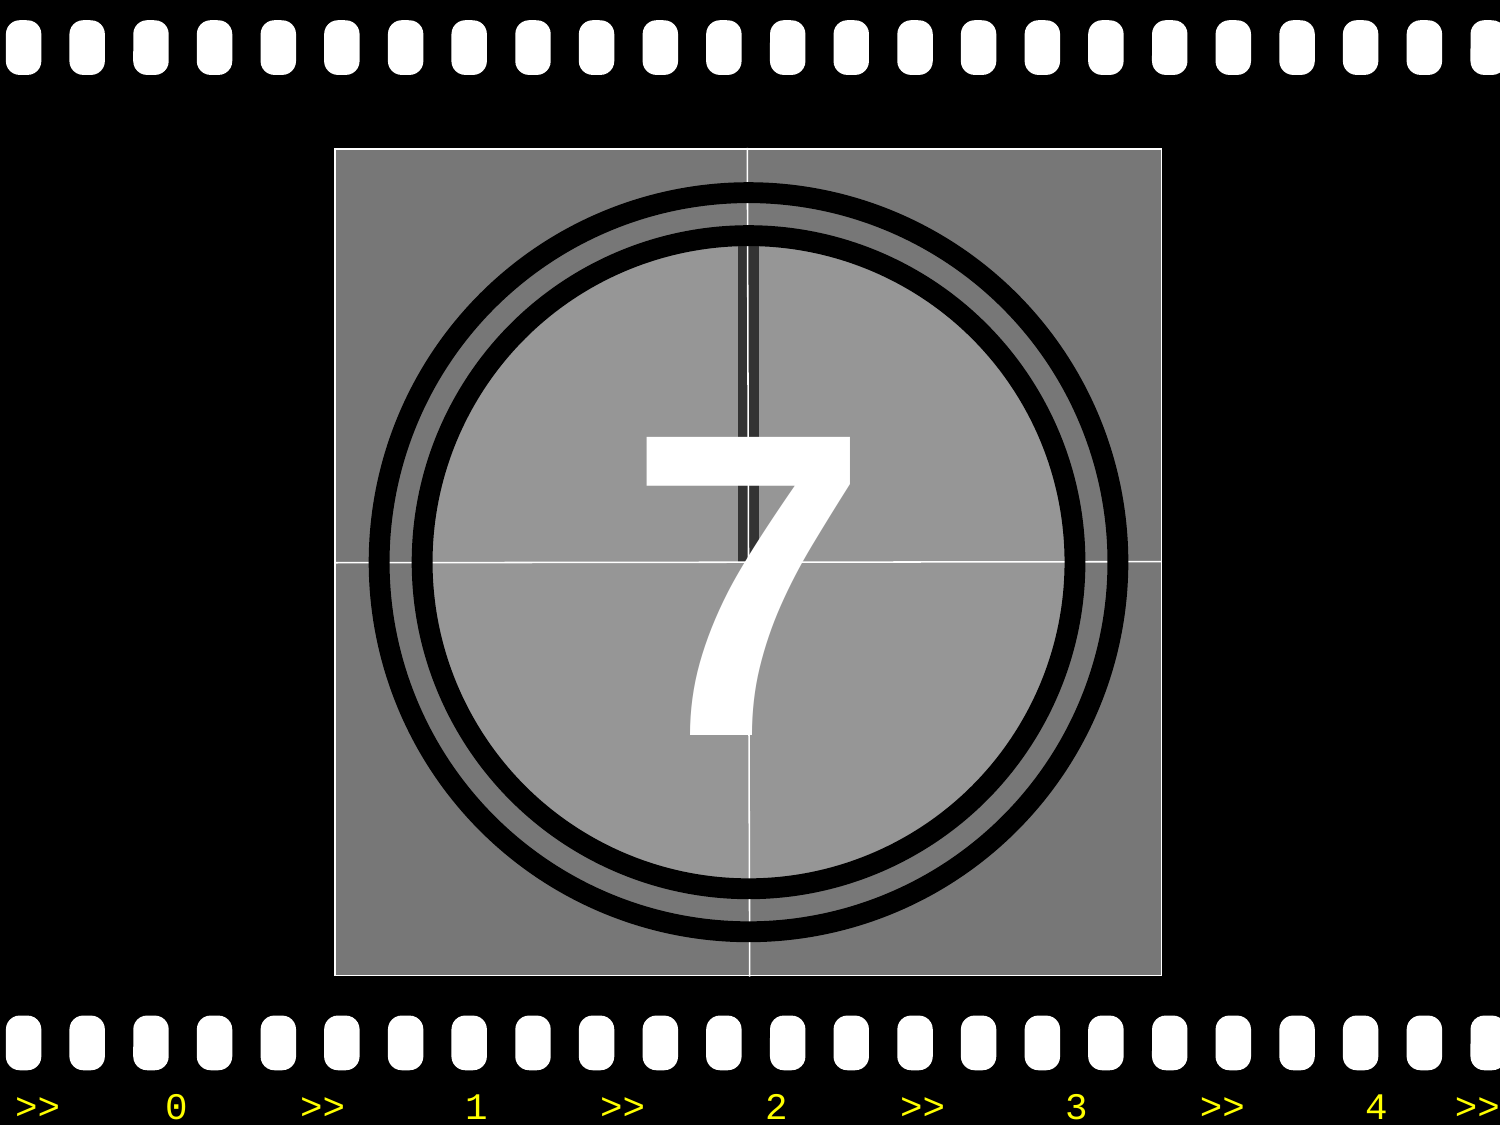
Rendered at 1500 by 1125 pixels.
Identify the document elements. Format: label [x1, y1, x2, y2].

text_box [335, 148, 747, 562]
text_box [594, 898, 903, 932]
text_box [750, 562, 1162, 976]
text_box [748, 148, 1162, 561]
text_box [424, 235, 1073, 889]
text_box [1077, 393, 1118, 732]
text_box [335, 563, 749, 976]
text_box [379, 395, 419, 730]
text_box [578, 192, 919, 234]
